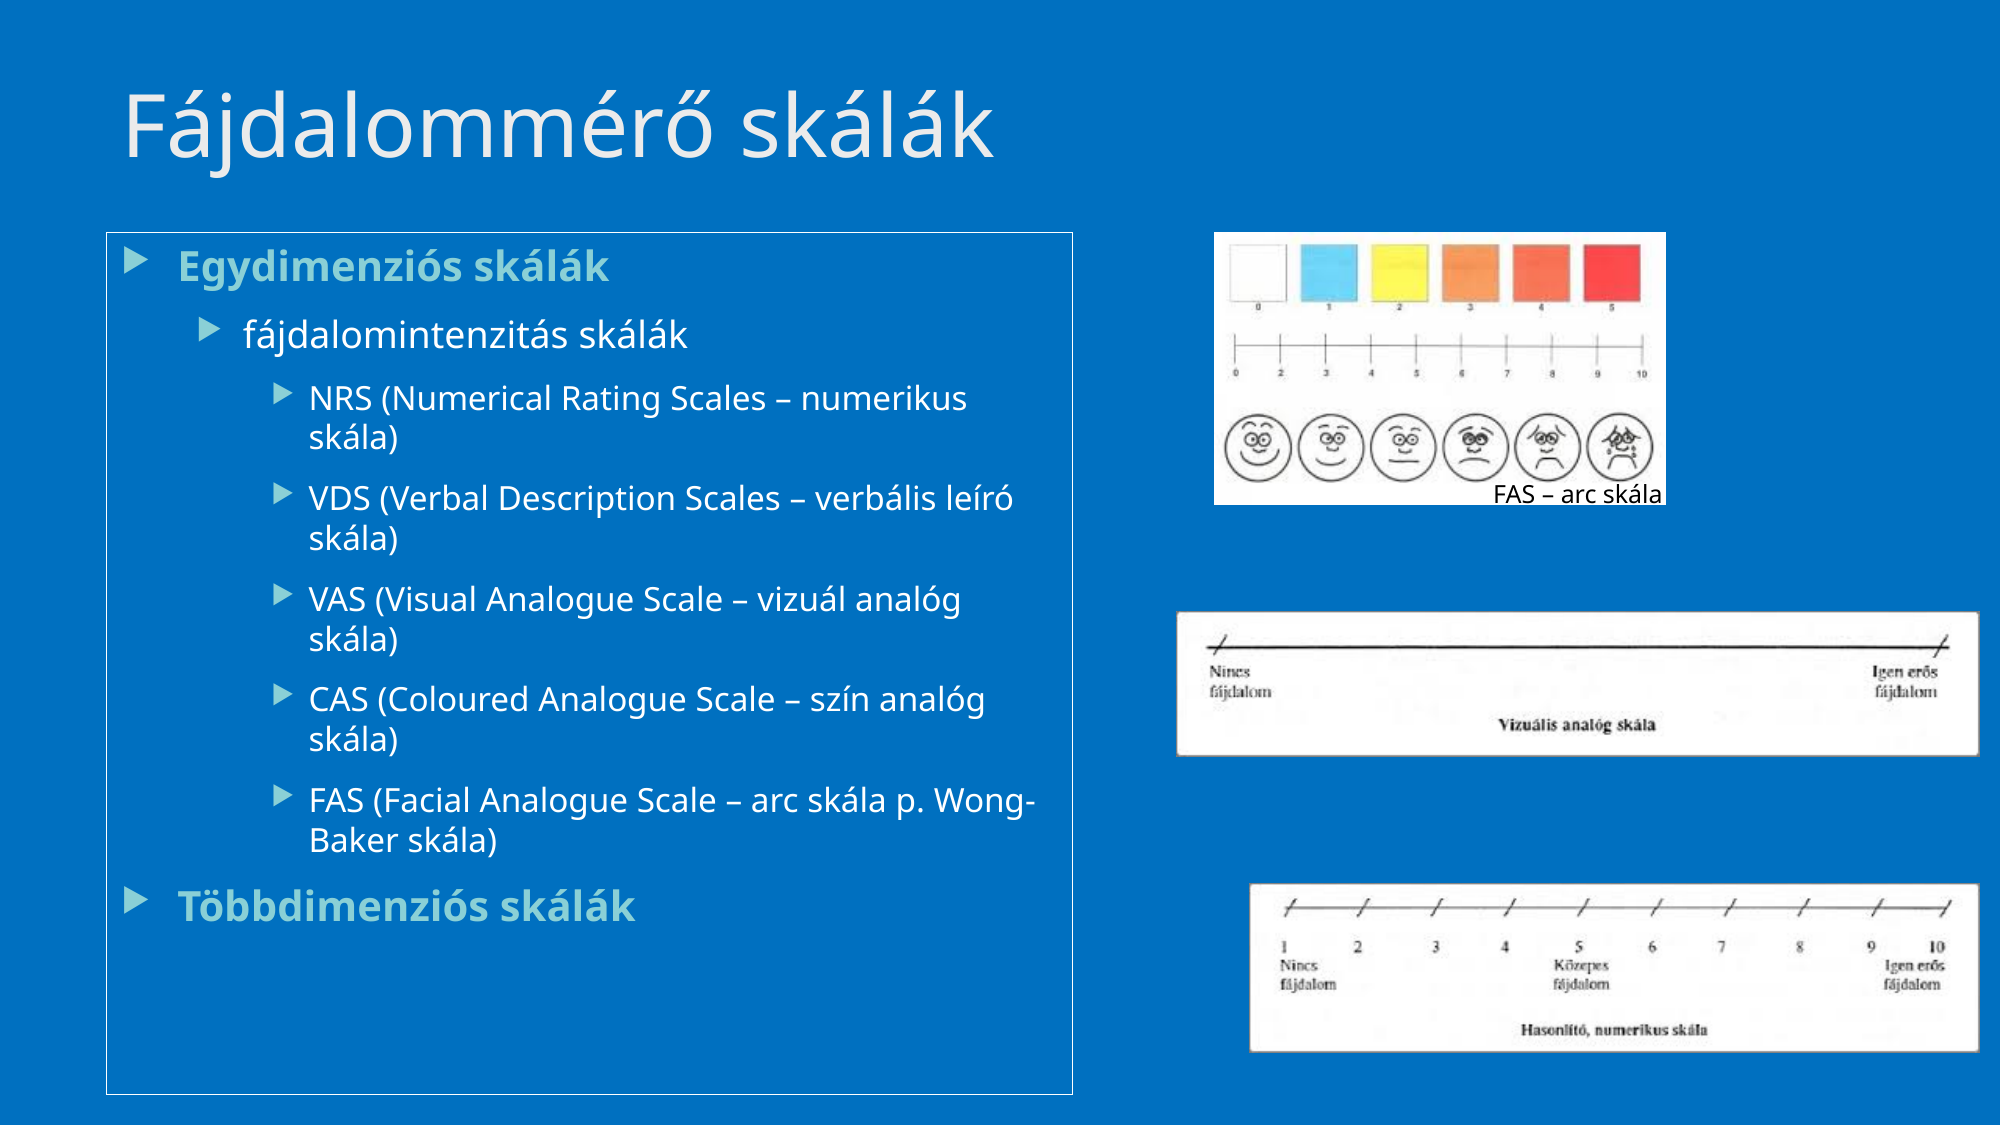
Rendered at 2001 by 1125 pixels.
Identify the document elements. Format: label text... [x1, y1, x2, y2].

title Fájdalommérő skálák [106, 62, 1649, 293]
text_box FAS – arc skála [1385, 471, 1770, 516]
picture [1175, 610, 1980, 757]
picture [1213, 232, 1666, 505]
picture [1249, 883, 1980, 1053]
list Egydimenziós skálák fájdalomintenzitás skálák NRS (Numerical Rating Scales – numerikus skála) VDS (Verbal Description Scales – verbális leíró skála) VAS (Visual Analogue Scale – vizuál analóg skála) CAS (Coloured Analogue Scale – szín analóg skála) FAS (Facial Analogue Scale – arc skála p. Wong-Baker skála) Többdimenziós skálák [106, 232, 1073, 1095]
